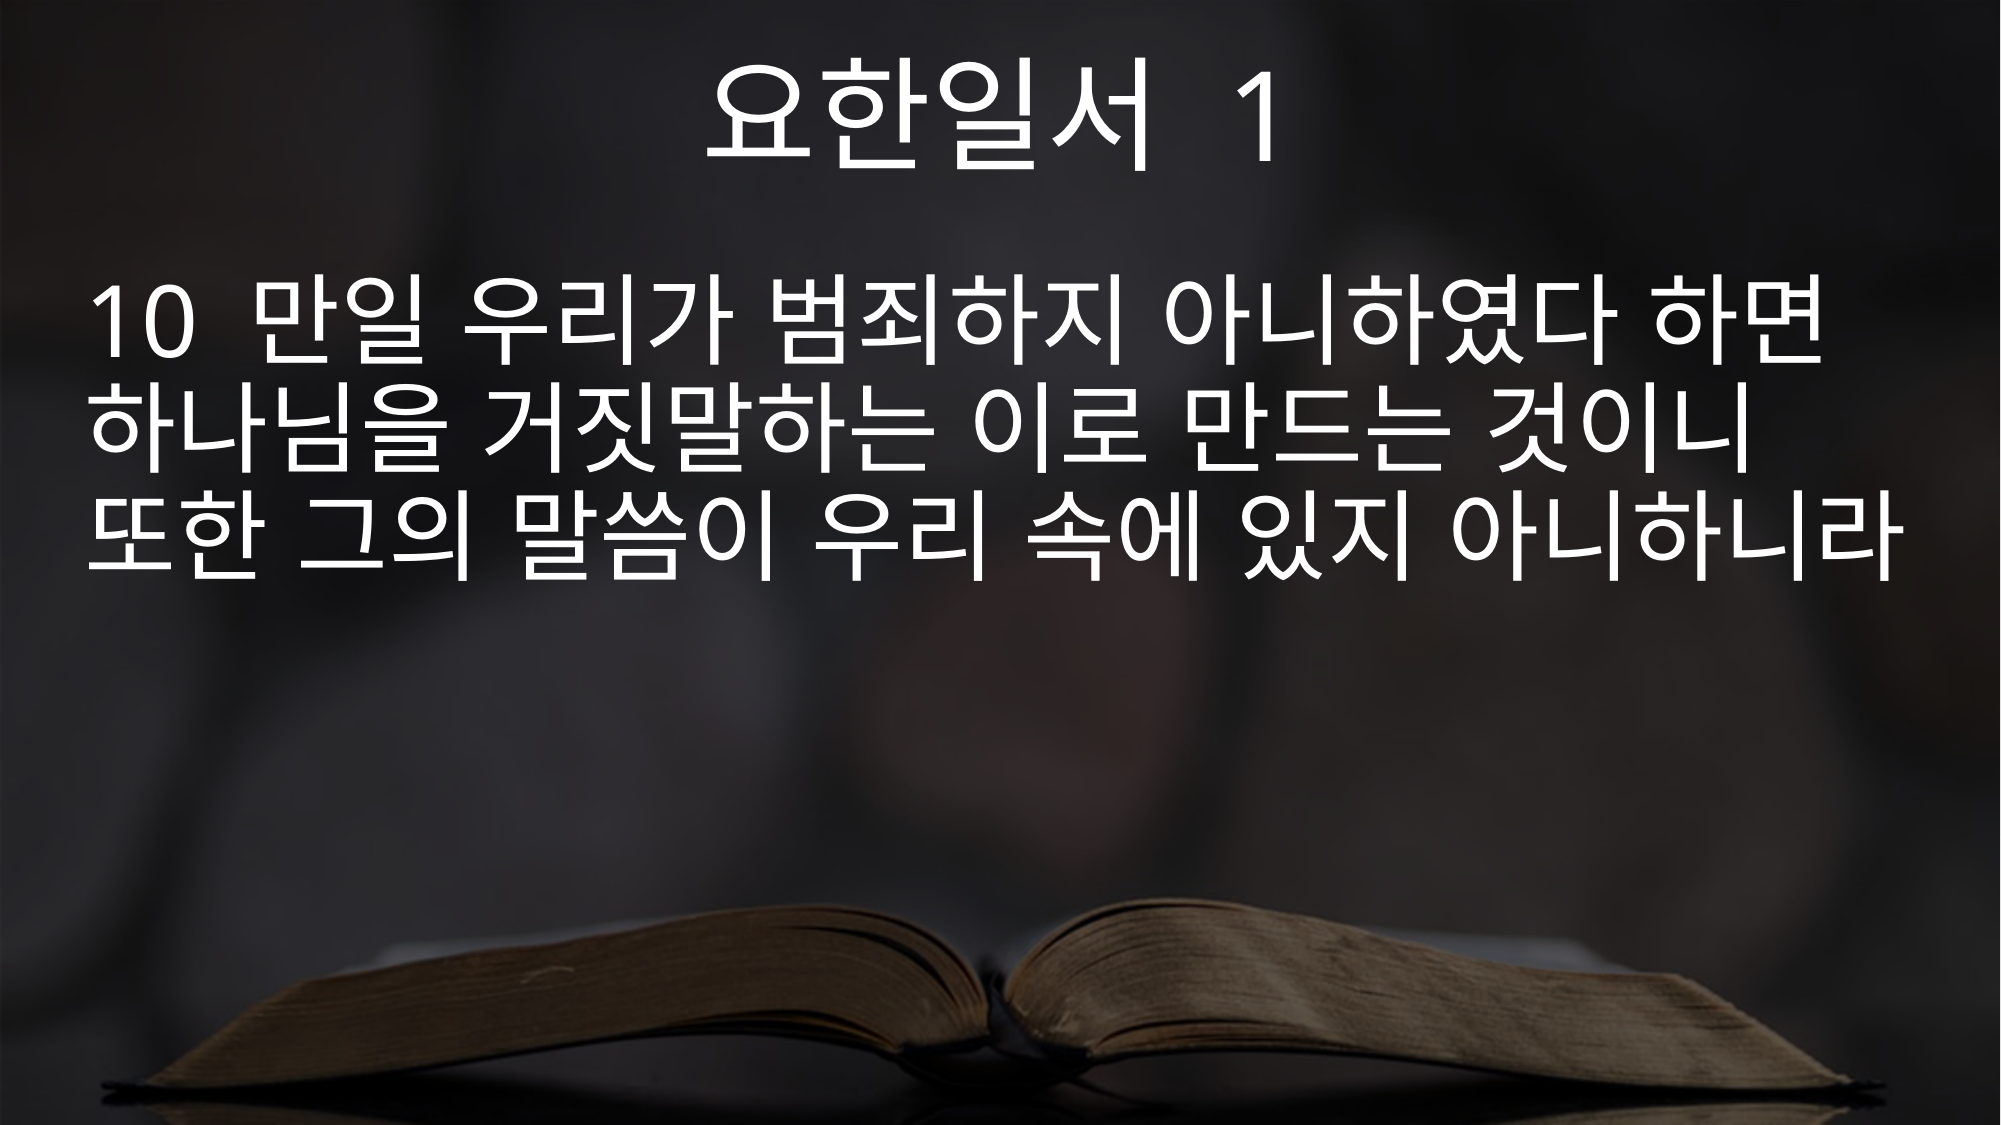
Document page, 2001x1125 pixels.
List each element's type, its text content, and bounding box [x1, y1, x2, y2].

picture [0, 0, 2001, 1125]
footer 요한일서 1 [0, 32, 2000, 192]
list 10 만일 우리가 범죄하지 아니하였다 하면 하나님을 거짓말하는 이로 만드는 것이니 또한 그의 말씀이 우리 속에 있지 아니하니라 [69, 263, 1953, 423]
